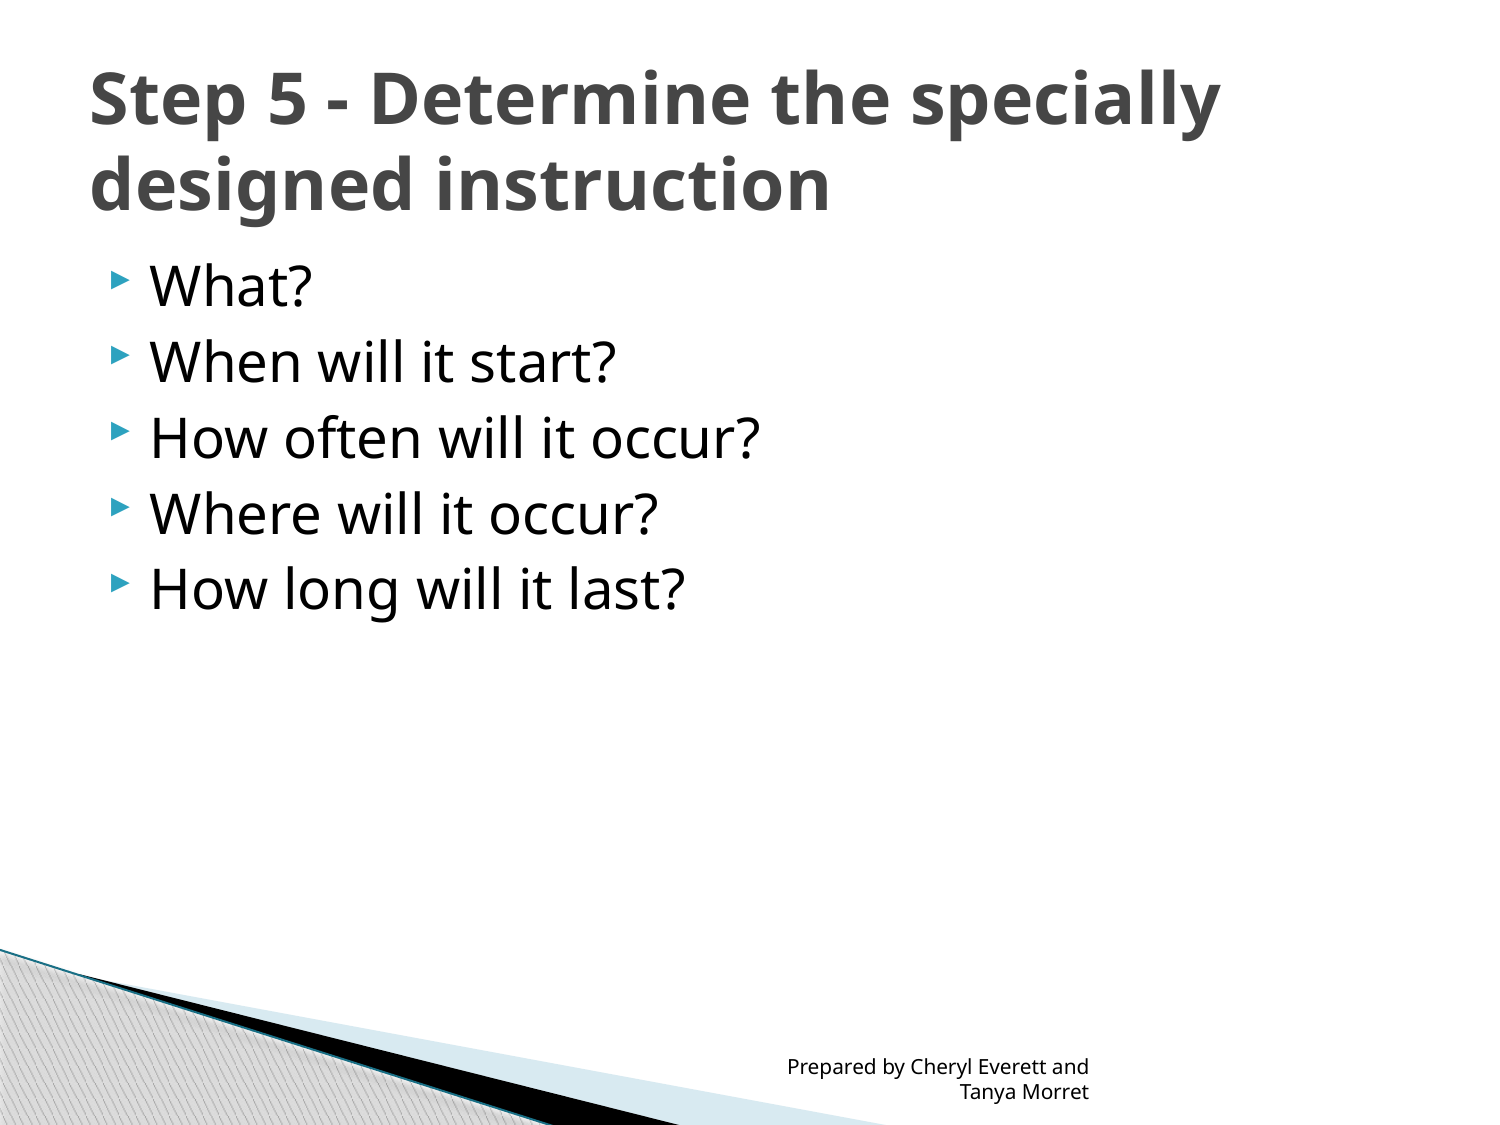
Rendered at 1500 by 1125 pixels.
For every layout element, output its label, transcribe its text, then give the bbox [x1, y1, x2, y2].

footer Prepared by Cheryl Everett and Tanya Morret [718, 1051, 1105, 1112]
title Step 5 - Determine the specially designed instruction [75, 45, 1425, 233]
list What? When will it start? How often will it occur? Where will it occur? How long will it last? [74, 242, 1426, 986]
